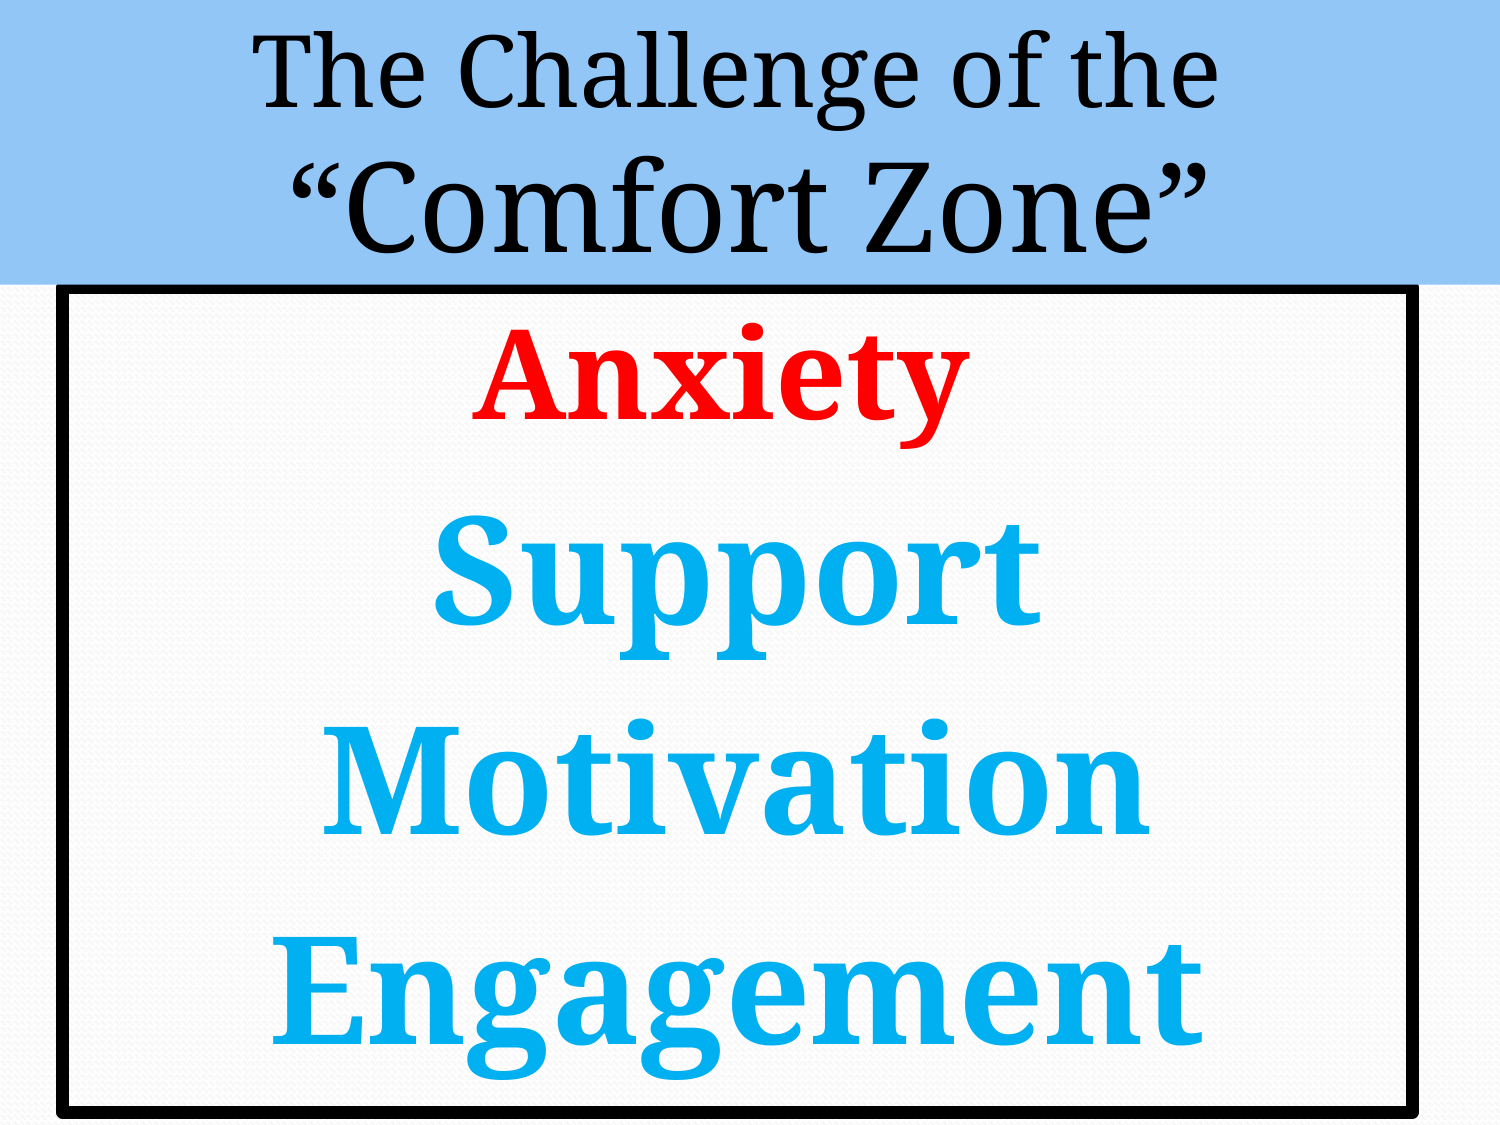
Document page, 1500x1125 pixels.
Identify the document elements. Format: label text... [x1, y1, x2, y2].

list Anxiety Support Motivation Engagement [62, 287, 1413, 1113]
text_box The Challenge of the “Comfort Zone” [0, 0, 1500, 285]
